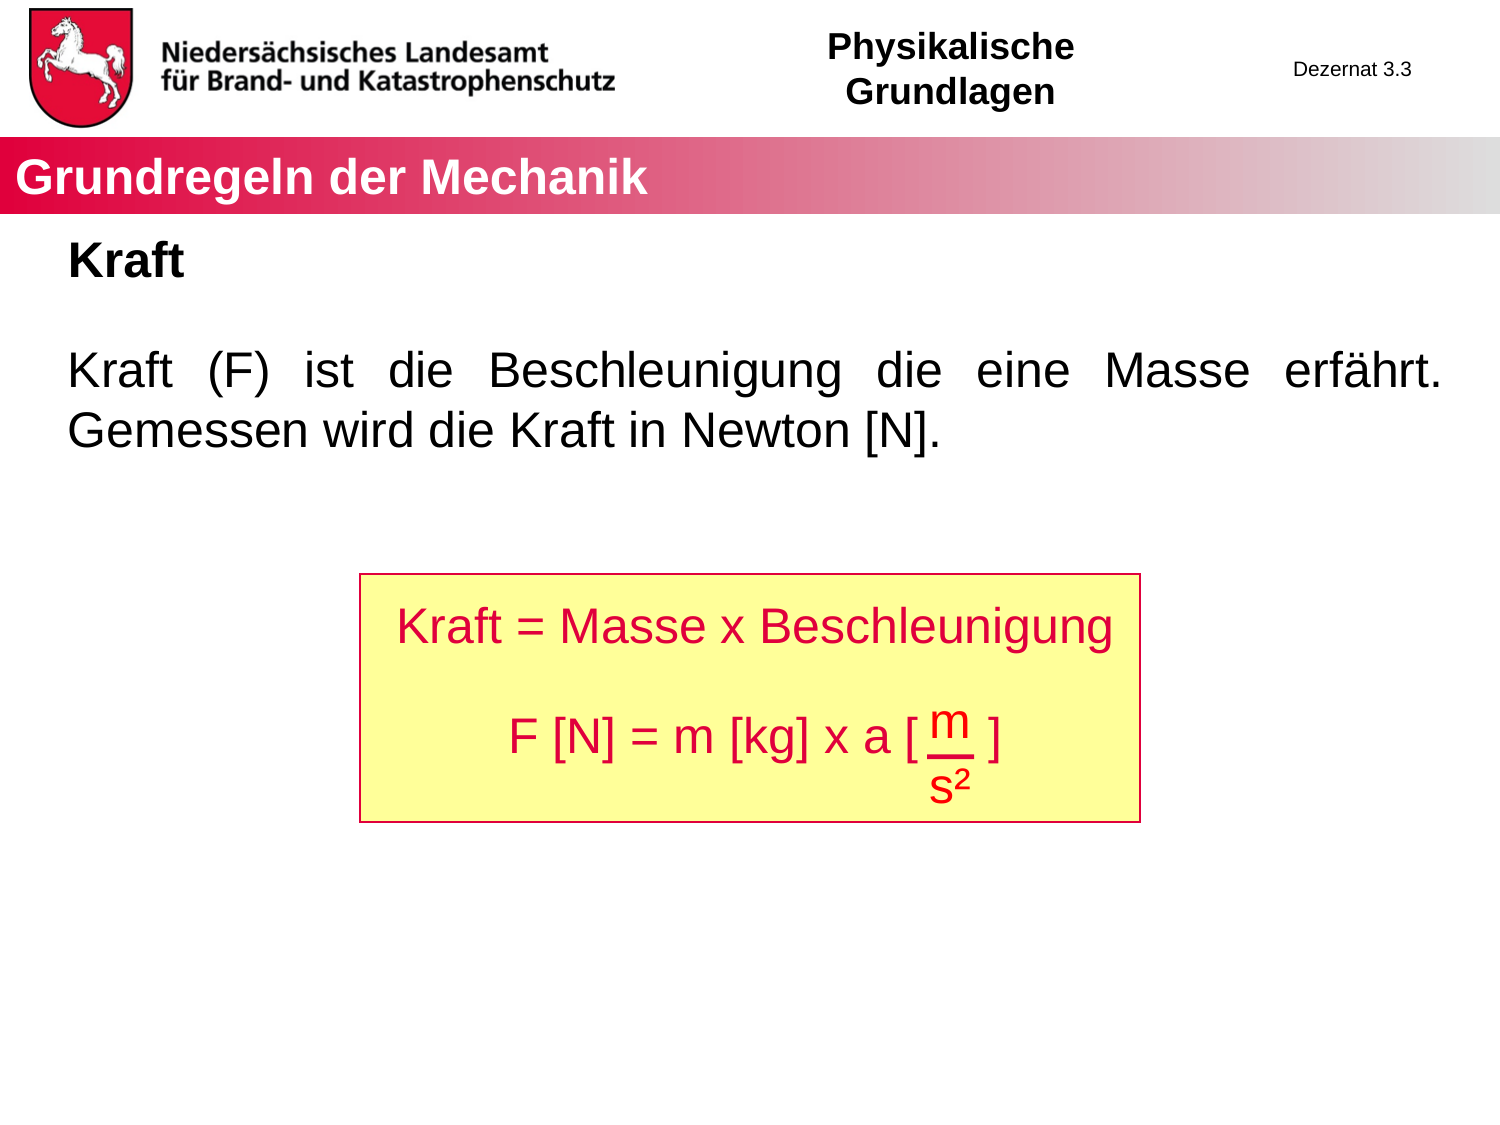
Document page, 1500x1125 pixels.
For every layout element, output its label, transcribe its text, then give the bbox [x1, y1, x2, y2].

title Grundregeln der Mechanik [0, 137, 1098, 208]
text_box Kraft = Masse x Beschleunigung F [N] = m [kg] x a [ ] [360, 586, 1152, 771]
text_box Kraft Kraft (F) ist die Beschleunigung die eine Masse erfährt. Gemessen wird die Kraft in Newton [N]. [53, 219, 1459, 465]
text_box m s² [903, 680, 998, 821]
text_box [360, 574, 1140, 586]
text_box [360, 771, 1140, 823]
picture [29, 8, 615, 129]
